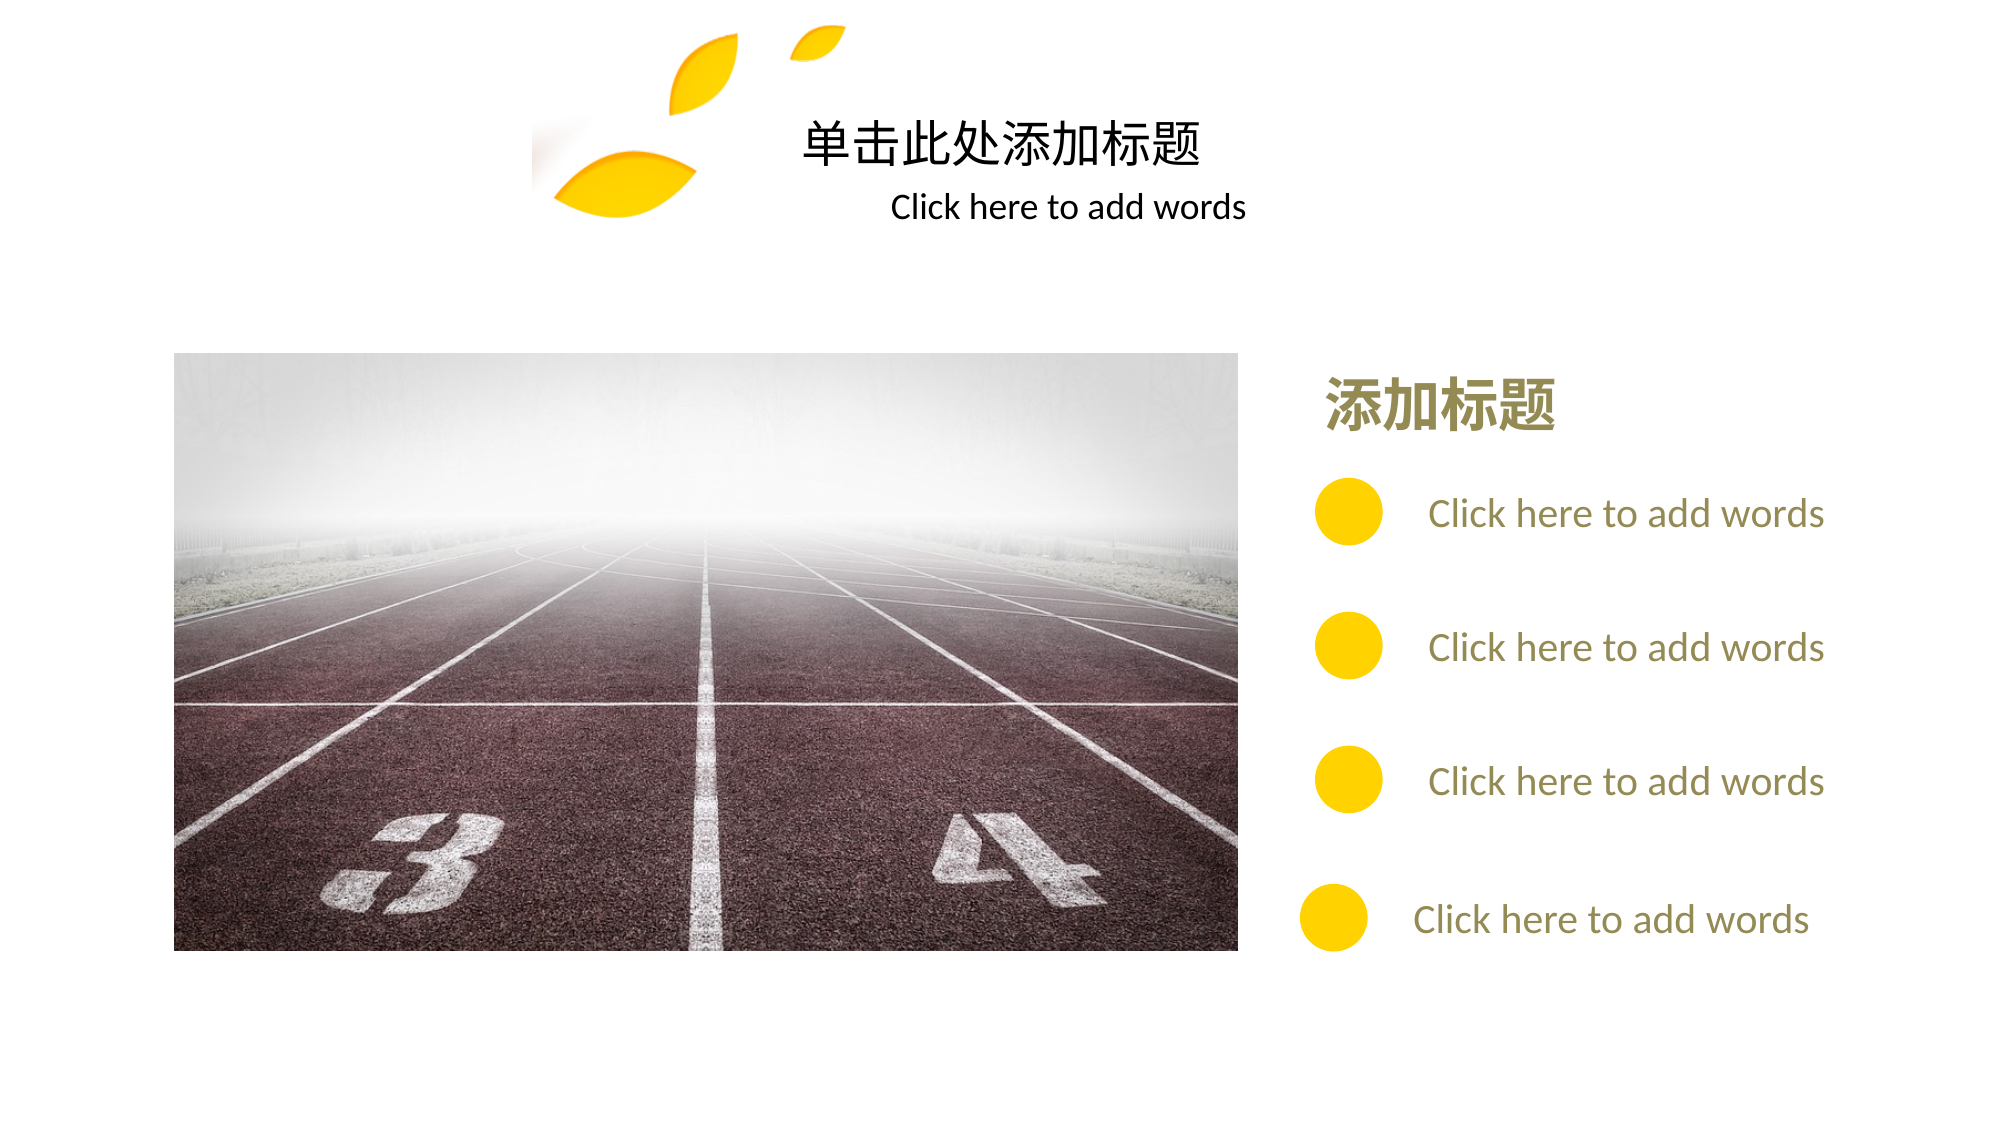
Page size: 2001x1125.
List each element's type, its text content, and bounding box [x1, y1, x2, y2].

text_box Click here to add words [1413, 478, 1913, 544]
text_box [1315, 611, 1383, 680]
text_box Click here to add words [966, 174, 1472, 235]
picture [174, 353, 1238, 951]
text_box Click here to add words [1398, 884, 1898, 950]
text_box [1299, 883, 1368, 952]
text_box [1315, 745, 1383, 814]
text_box [1315, 477, 1383, 546]
text_box 添加标题 [1309, 360, 1753, 445]
text_box Click here to add words [1413, 746, 1913, 812]
text_box Click here to add words [1413, 612, 1913, 678]
picture [532, 0, 966, 239]
text_box 单击此处添加标题 [966, 104, 1382, 174]
